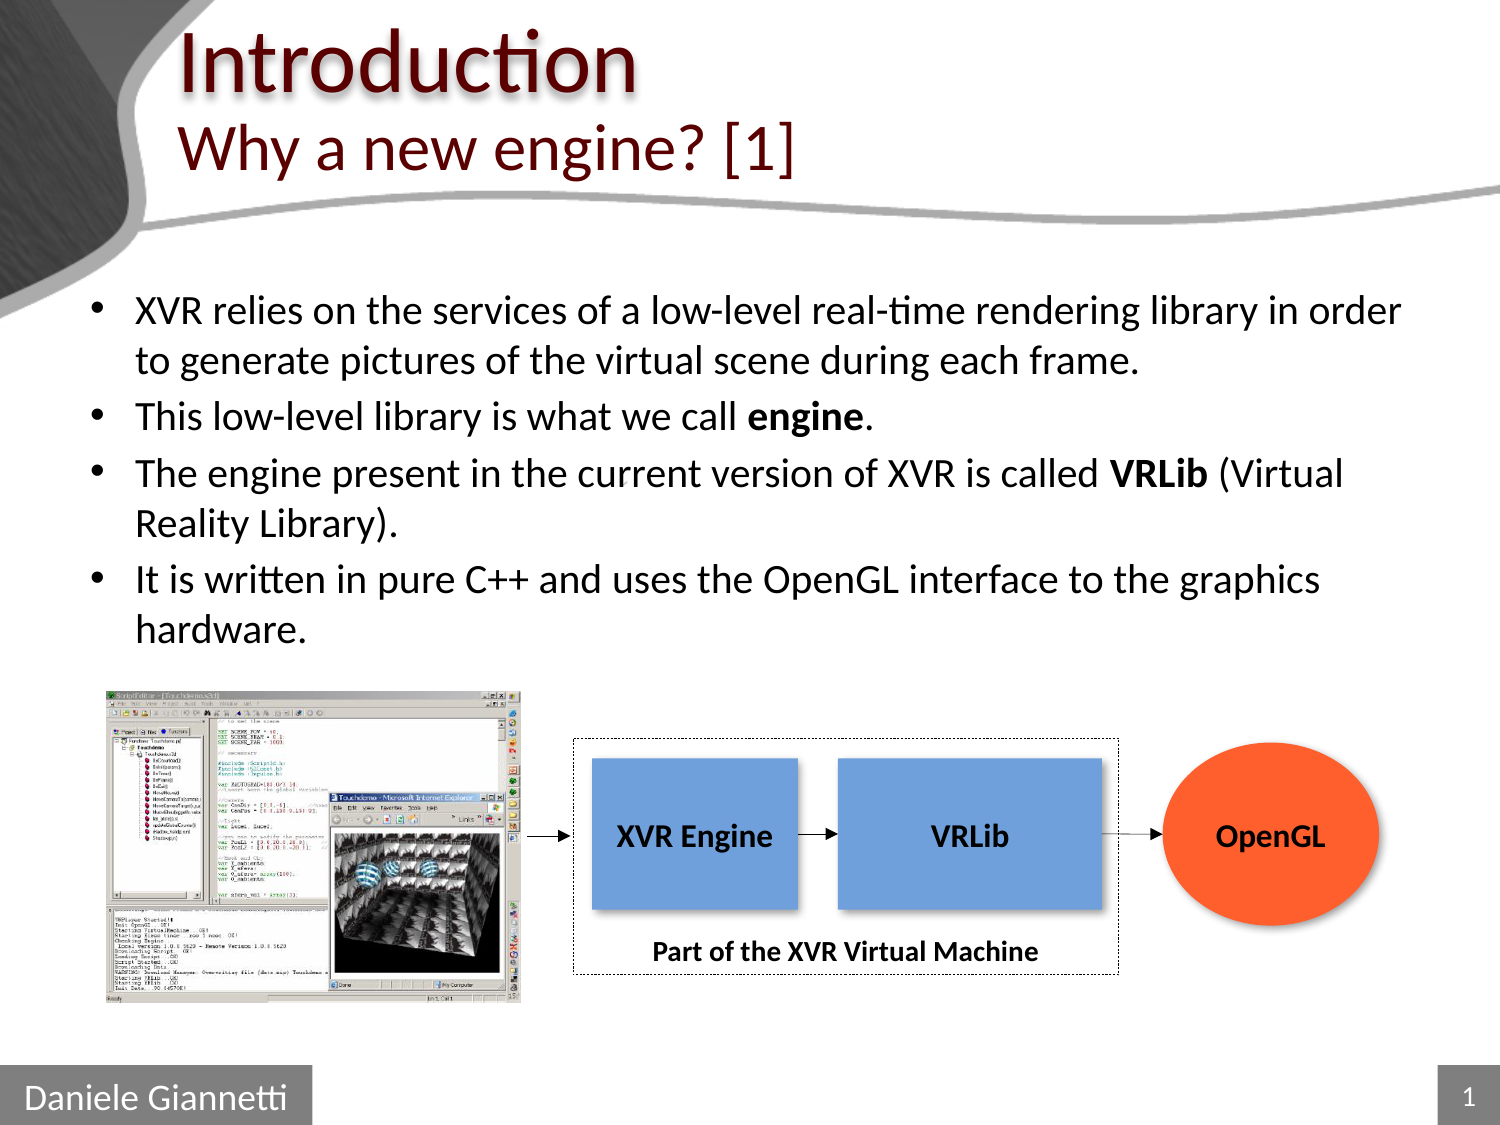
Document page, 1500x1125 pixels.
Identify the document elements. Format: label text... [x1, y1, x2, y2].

title Introduction [162, 0, 1375, 87]
text_box Daniele Giannetti [0, 1065, 313, 1125]
text_box Part of the XVR Virtual Machine [572, 738, 1119, 975]
picture [0, 0, 1500, 1125]
text_box Why a new engine? [1] [162, 87, 1375, 200]
list XVR relies on the services of a low-level real-time rendering library in order to generate pictures of the virtual scene during each frame. This low-level library is what we call engine. The engine present in the current version of XVR is called VRLib (Virtual Reality Library). It is written in pure C++ and uses the OpenGL interface to the graphics hardware. [75, 275, 1425, 675]
slide_number 1 [1437, 1065, 1500, 1125]
text_box OpenGL [1162, 742, 1380, 926]
